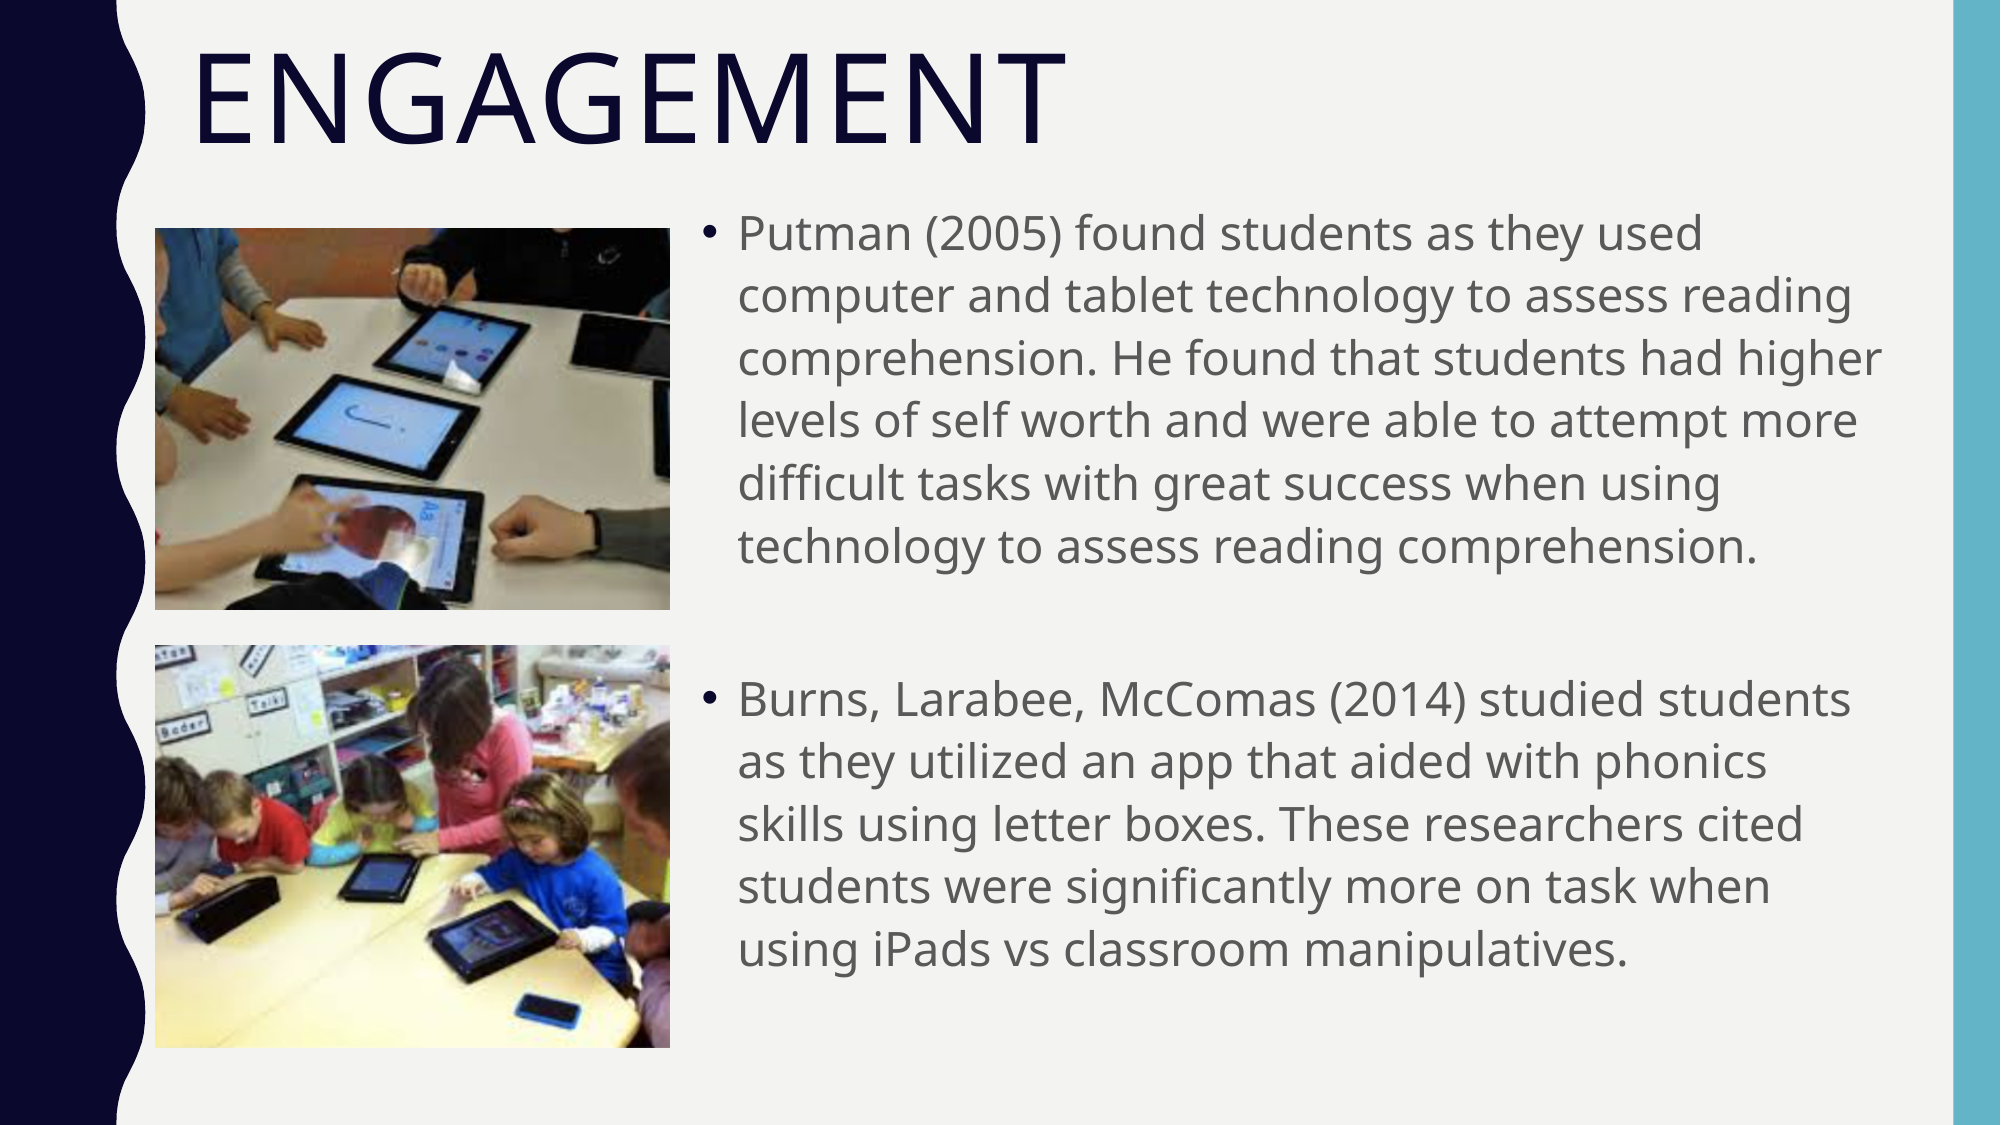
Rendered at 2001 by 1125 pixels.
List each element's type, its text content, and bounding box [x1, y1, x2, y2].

list Putman (2005) found students as they used computer and tablet technology to assess reading comprehension. He found that students had higher levels of self worth and were able to attempt more difficult tasks with great success when using technology to assess reading comprehension. Burns, Larabee, McComas (2014) studied students as they utilized an app that aided with phonics skills using letter boxes. These researchers cited students were significantly more on task when using iPads vs classroom manipulatives. [686, 189, 1902, 1065]
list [155, 228, 670, 610]
title Engagement [174, 28, 1844, 193]
picture [155, 645, 670, 1048]
